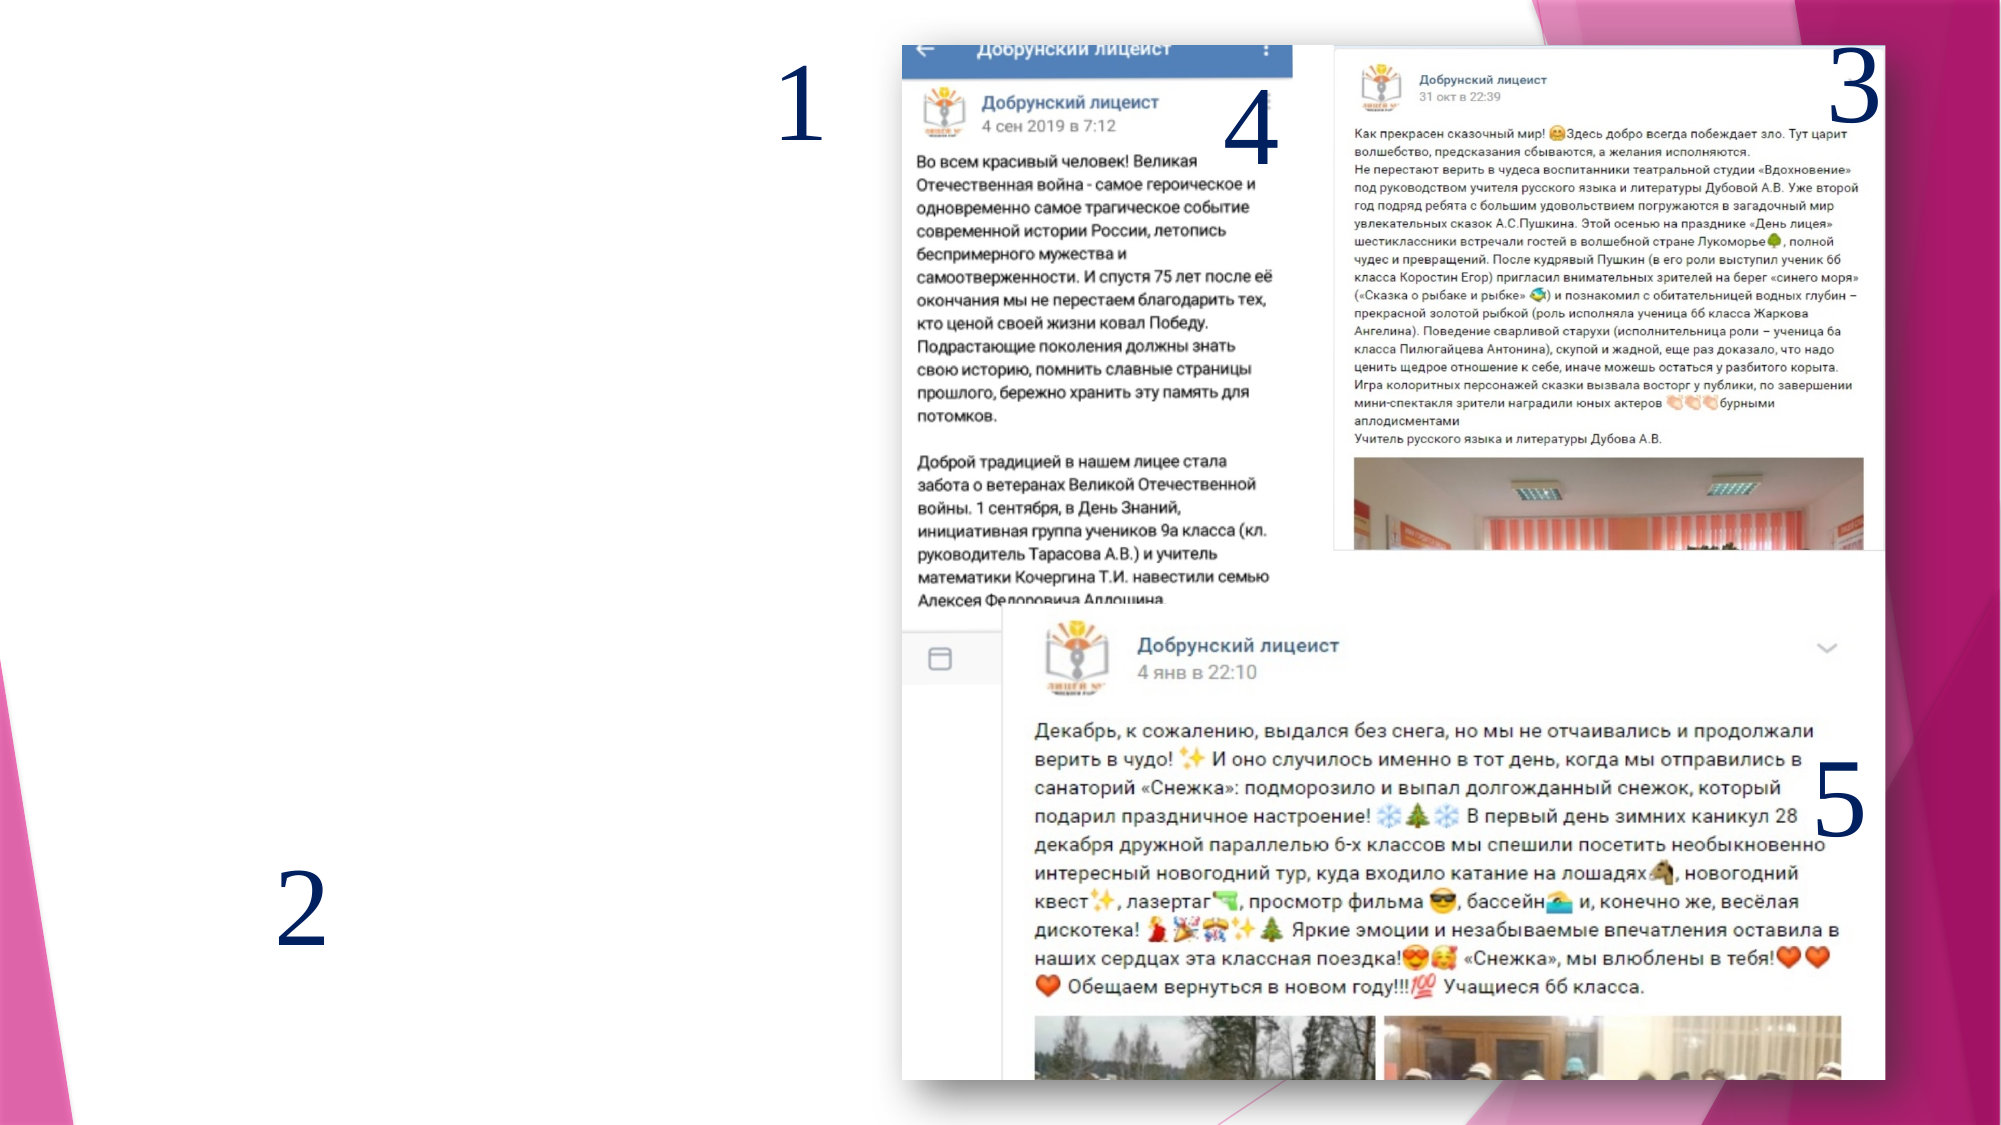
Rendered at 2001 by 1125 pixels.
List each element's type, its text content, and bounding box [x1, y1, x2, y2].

text_box 1 [757, 20, 860, 171]
text_box 5 [1892, 716, 1900, 867]
picture [901, 44, 1886, 1081]
text_box 2 [259, 825, 363, 976]
text_box 3 [1811, 2, 1914, 153]
